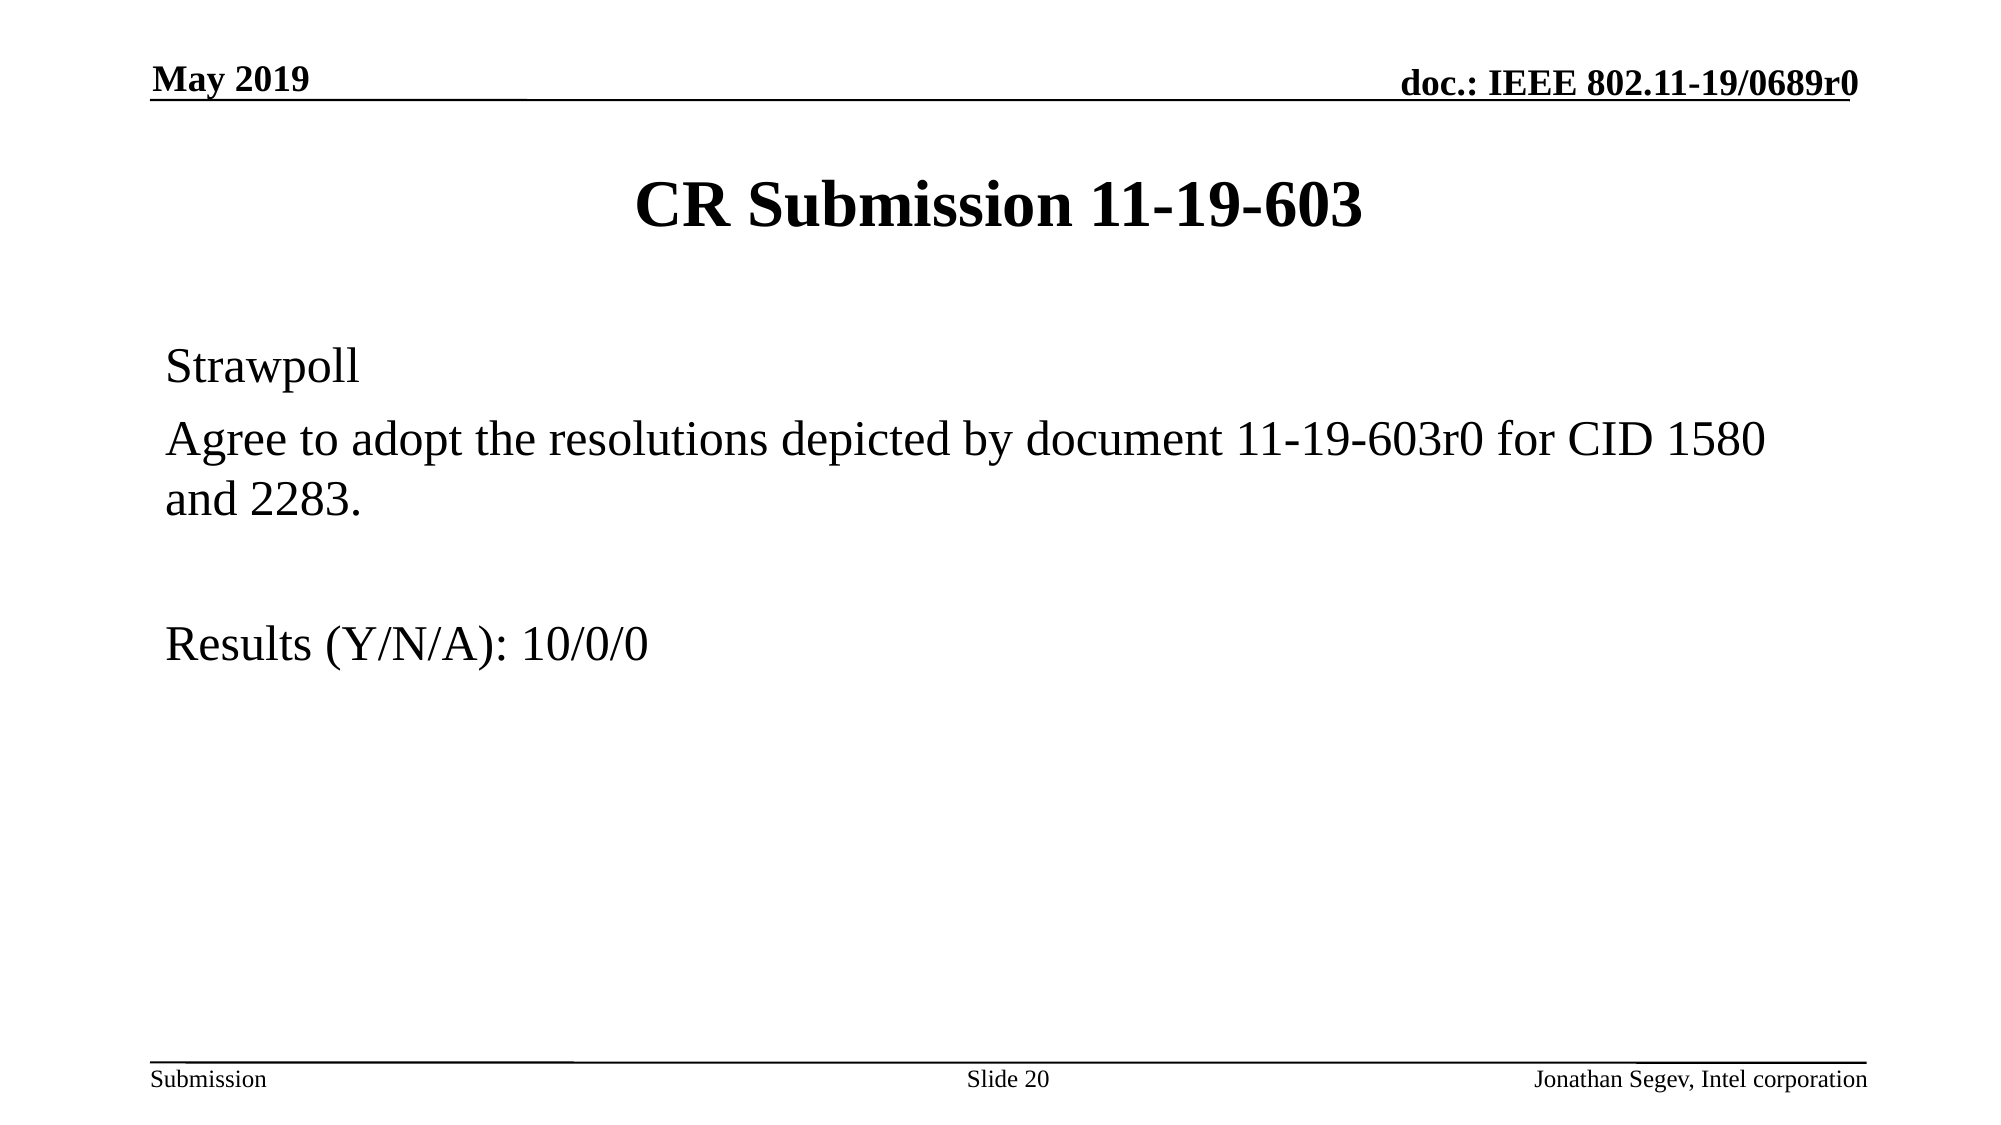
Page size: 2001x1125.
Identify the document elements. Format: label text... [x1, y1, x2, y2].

title CR Submission 11-19-603 [149, 112, 1850, 288]
slide_number Slide 20 [950, 1061, 1067, 1123]
list Strawpoll Agree to adopt the resolutions depicted by document 11-19-603r0 for CID 1580 and 2283. Results (Y/N/A): 10/0/0 [149, 324, 1850, 1000]
footer Jonathan Segev, Intel corporation [1171, 1061, 1869, 1093]
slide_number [152, 54, 563, 100]
